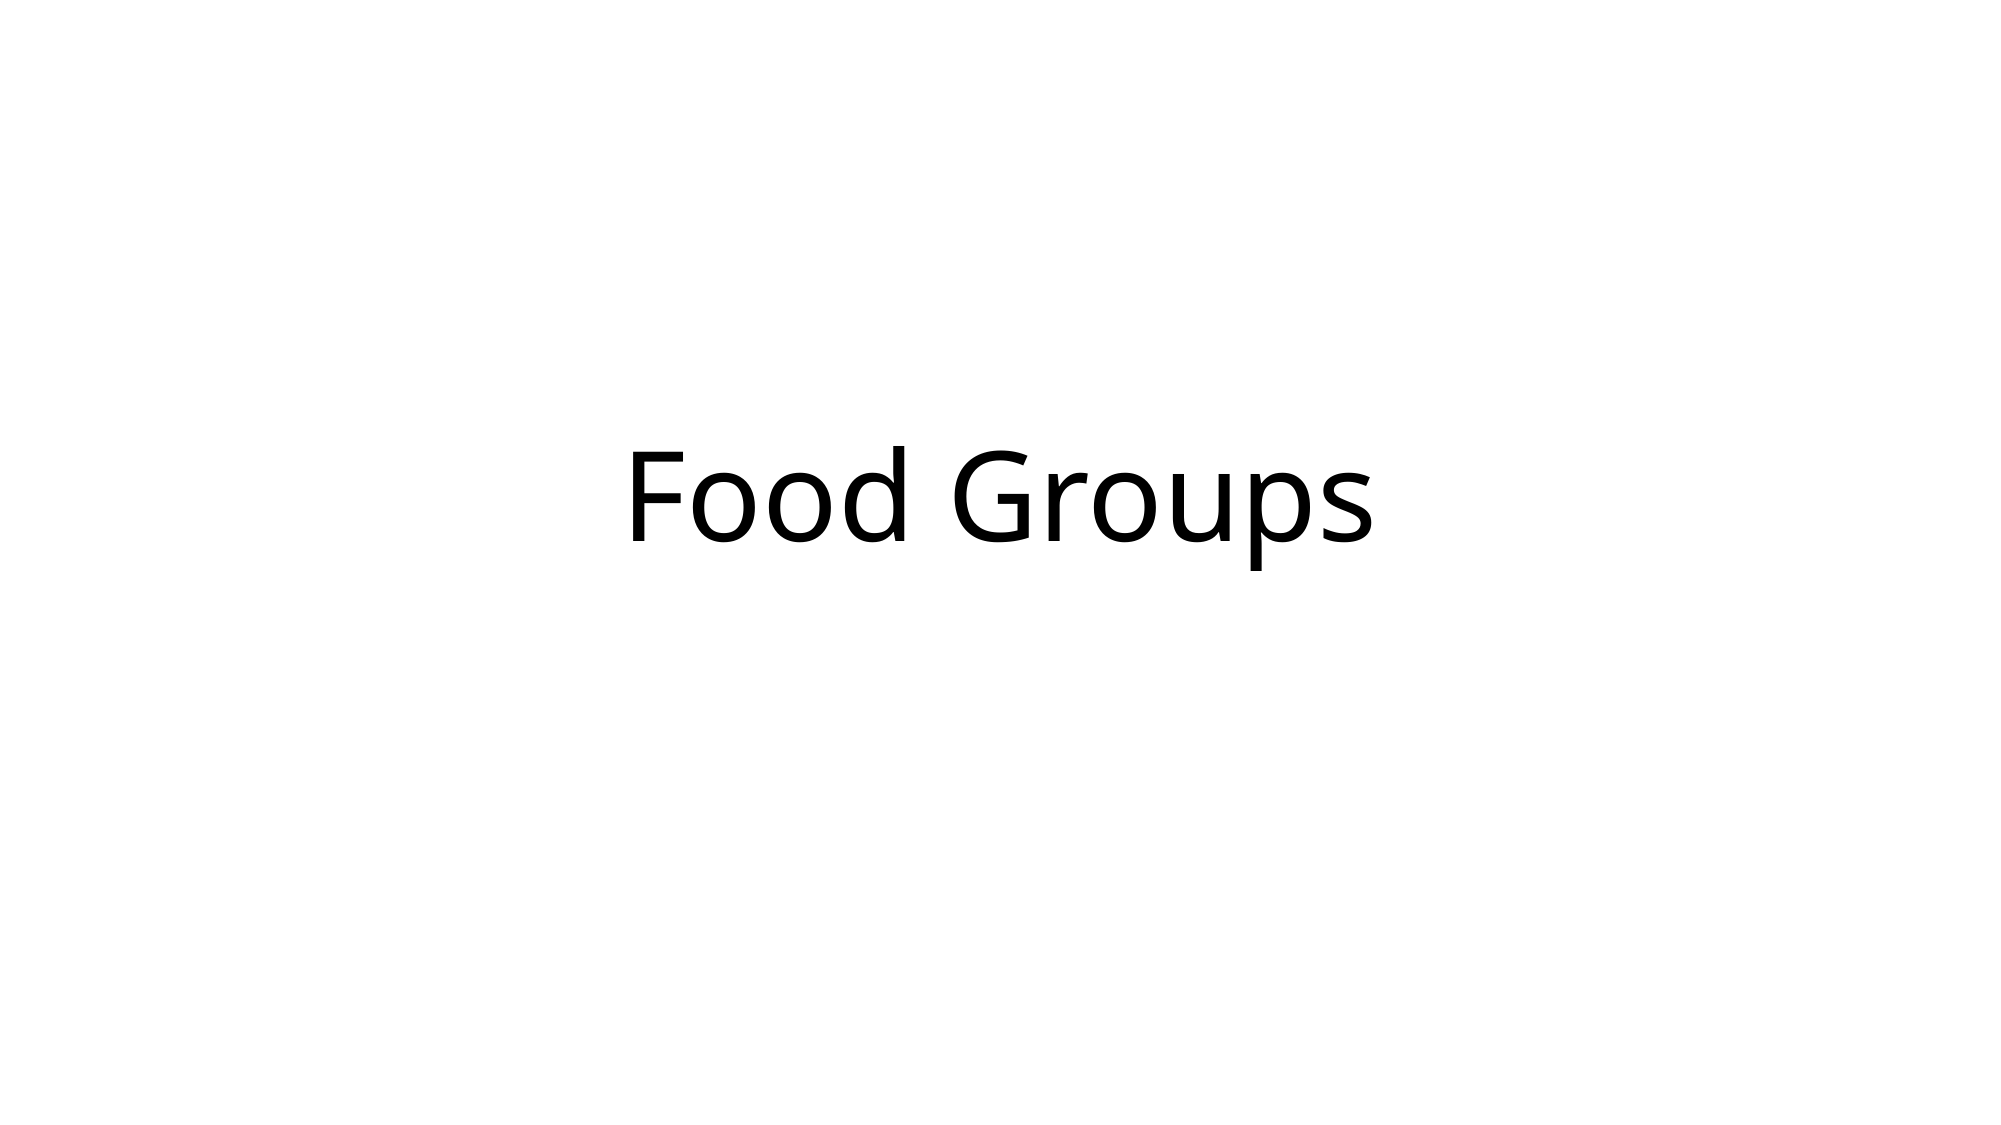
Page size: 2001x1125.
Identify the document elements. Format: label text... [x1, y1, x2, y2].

title Food Groups [249, 184, 1750, 576]
